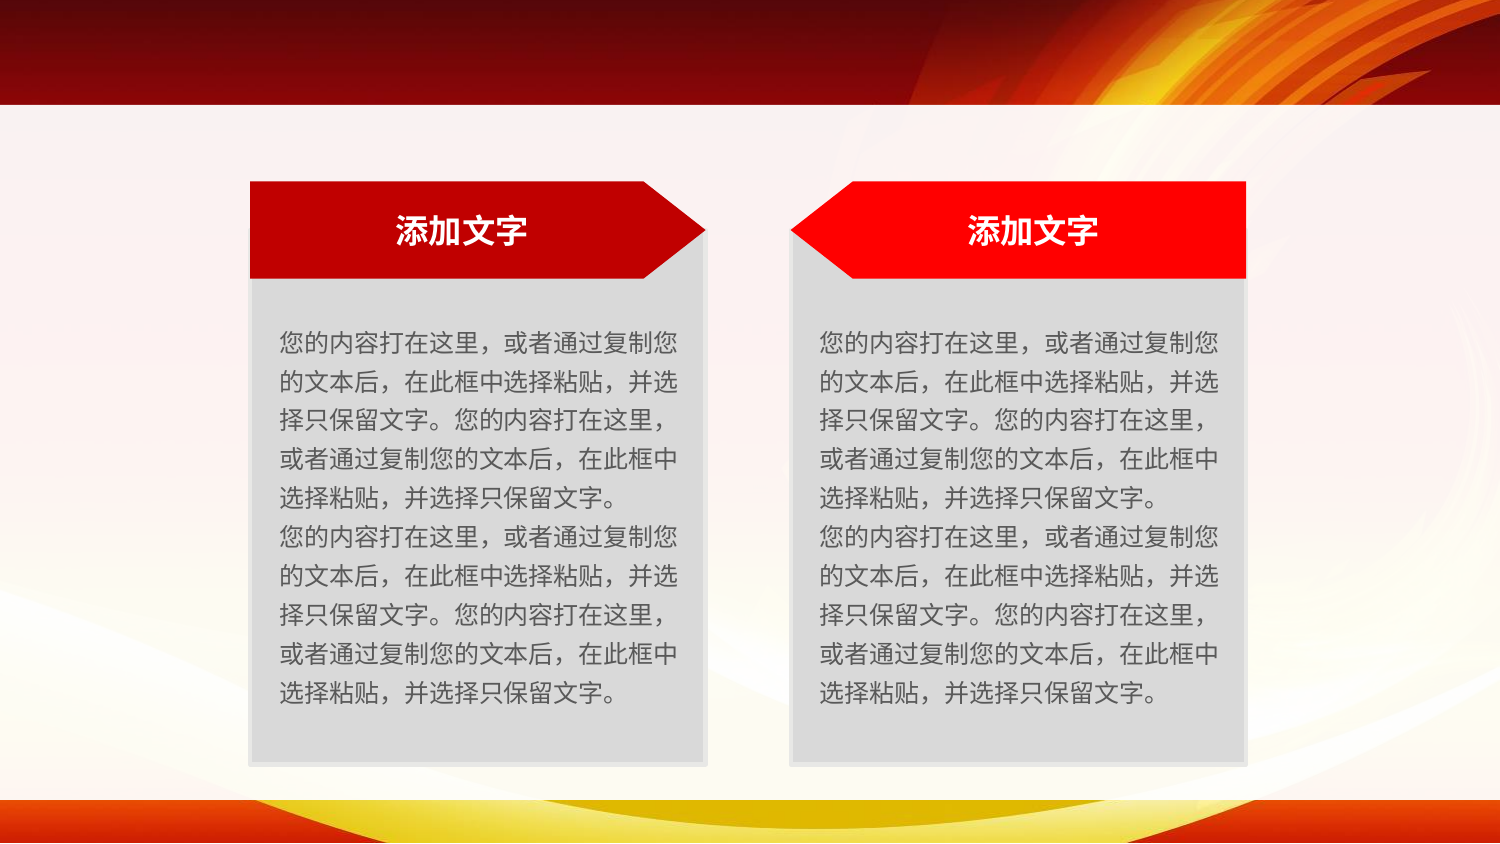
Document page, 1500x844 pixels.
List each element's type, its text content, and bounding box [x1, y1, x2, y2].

text_box [248, 228, 708, 767]
text_box [789, 228, 1248, 767]
picture [0, 0, 1500, 104]
text_box 添加文字 [790, 181, 1247, 279]
text_box 添加文字 [250, 181, 706, 279]
picture [0, 800, 1500, 843]
text_box 您的内容打在这里，或者通过复制您的文本后，在此框中选择粘贴，并选择只保留文字。您的内容打在这里，或者通过复制您的文本后，在此框中选择粘贴，并选择只保留文字。 您的内容打在这里，或者通过复制您的文本后，在此框中选择粘贴，并选择只保留文字。您的内容打在这里，或者通过复制您的文本后，在此框中选择粘贴，并选择只保留文字。 [808, 312, 1247, 713]
text_box 您的内容打在这里，或者通过复制您的文本后，在此框中选择粘贴，并选择只保留文字。您的内容打在这里，或者通过复制您的文本后，在此框中选择粘贴，并选择只保留文字。 您的内容打在这里，或者通过复制您的文本后，在此框中选择粘贴，并选择只保留文字。您的内容打在这里，或者通过复制您的文本后，在此框中选择粘贴，并选择只保留文字。 [267, 312, 706, 713]
